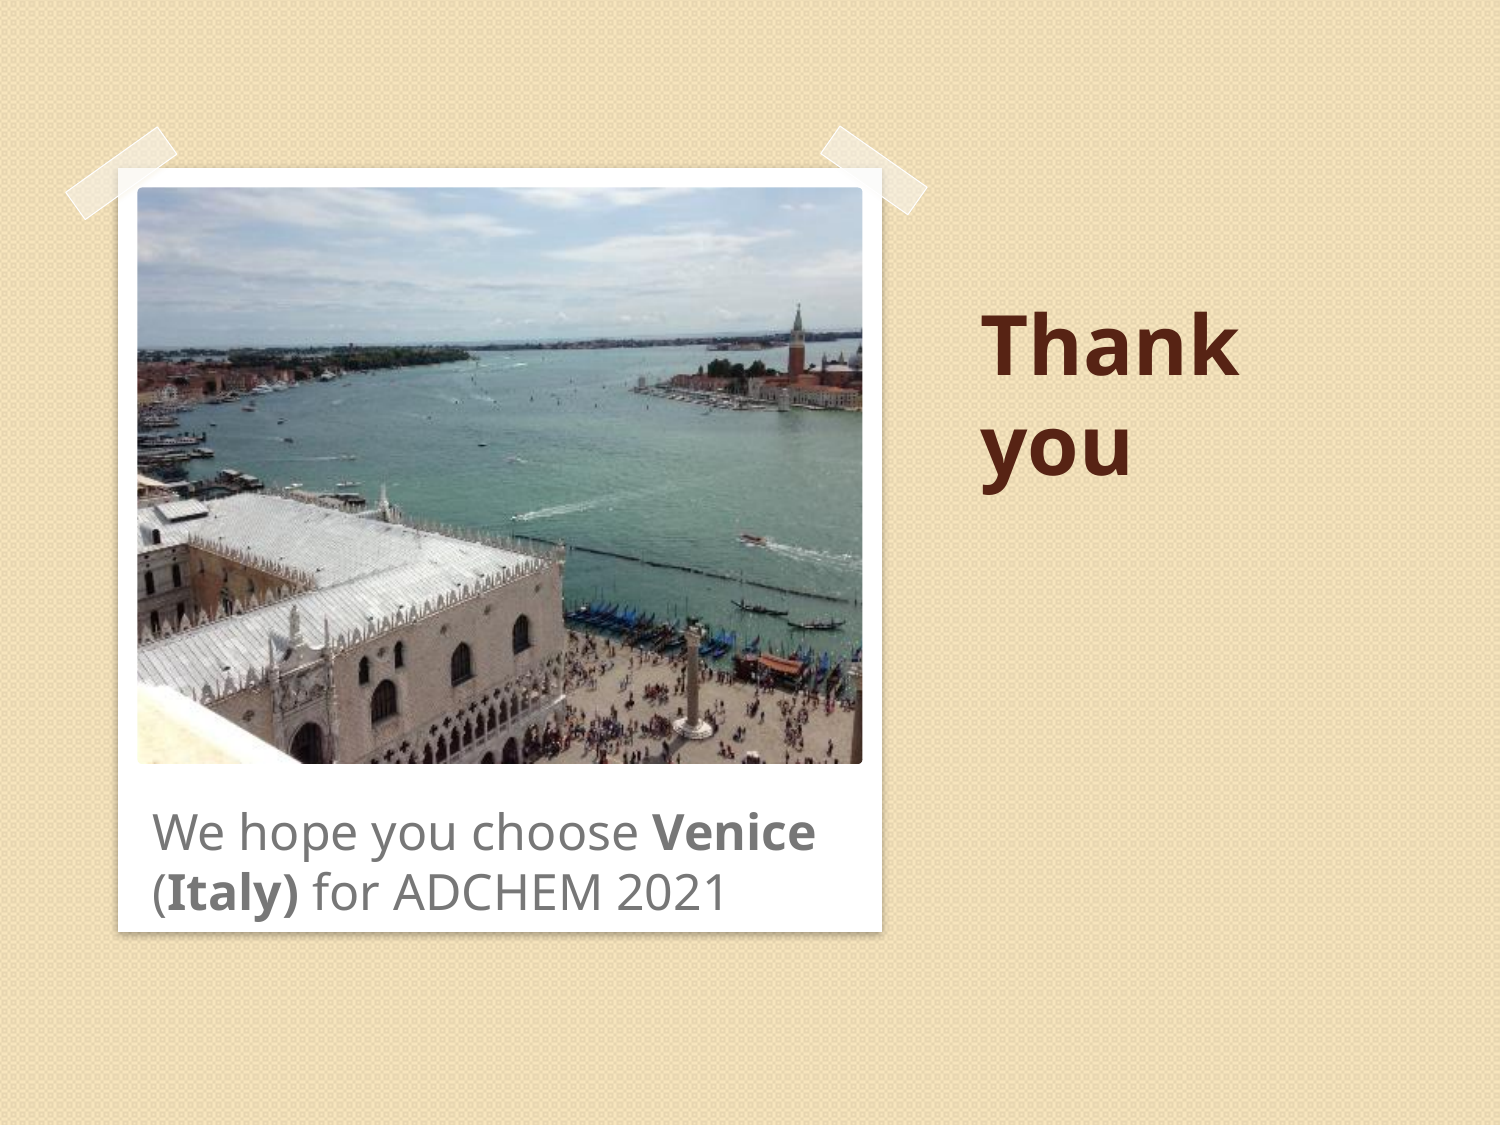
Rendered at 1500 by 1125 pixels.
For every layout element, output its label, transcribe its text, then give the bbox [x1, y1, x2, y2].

picture [137, 187, 863, 765]
title Thank you [965, 174, 1416, 500]
list We hope you choose Venice (Italy) for ADCHEM 2021 [137, 774, 863, 948]
